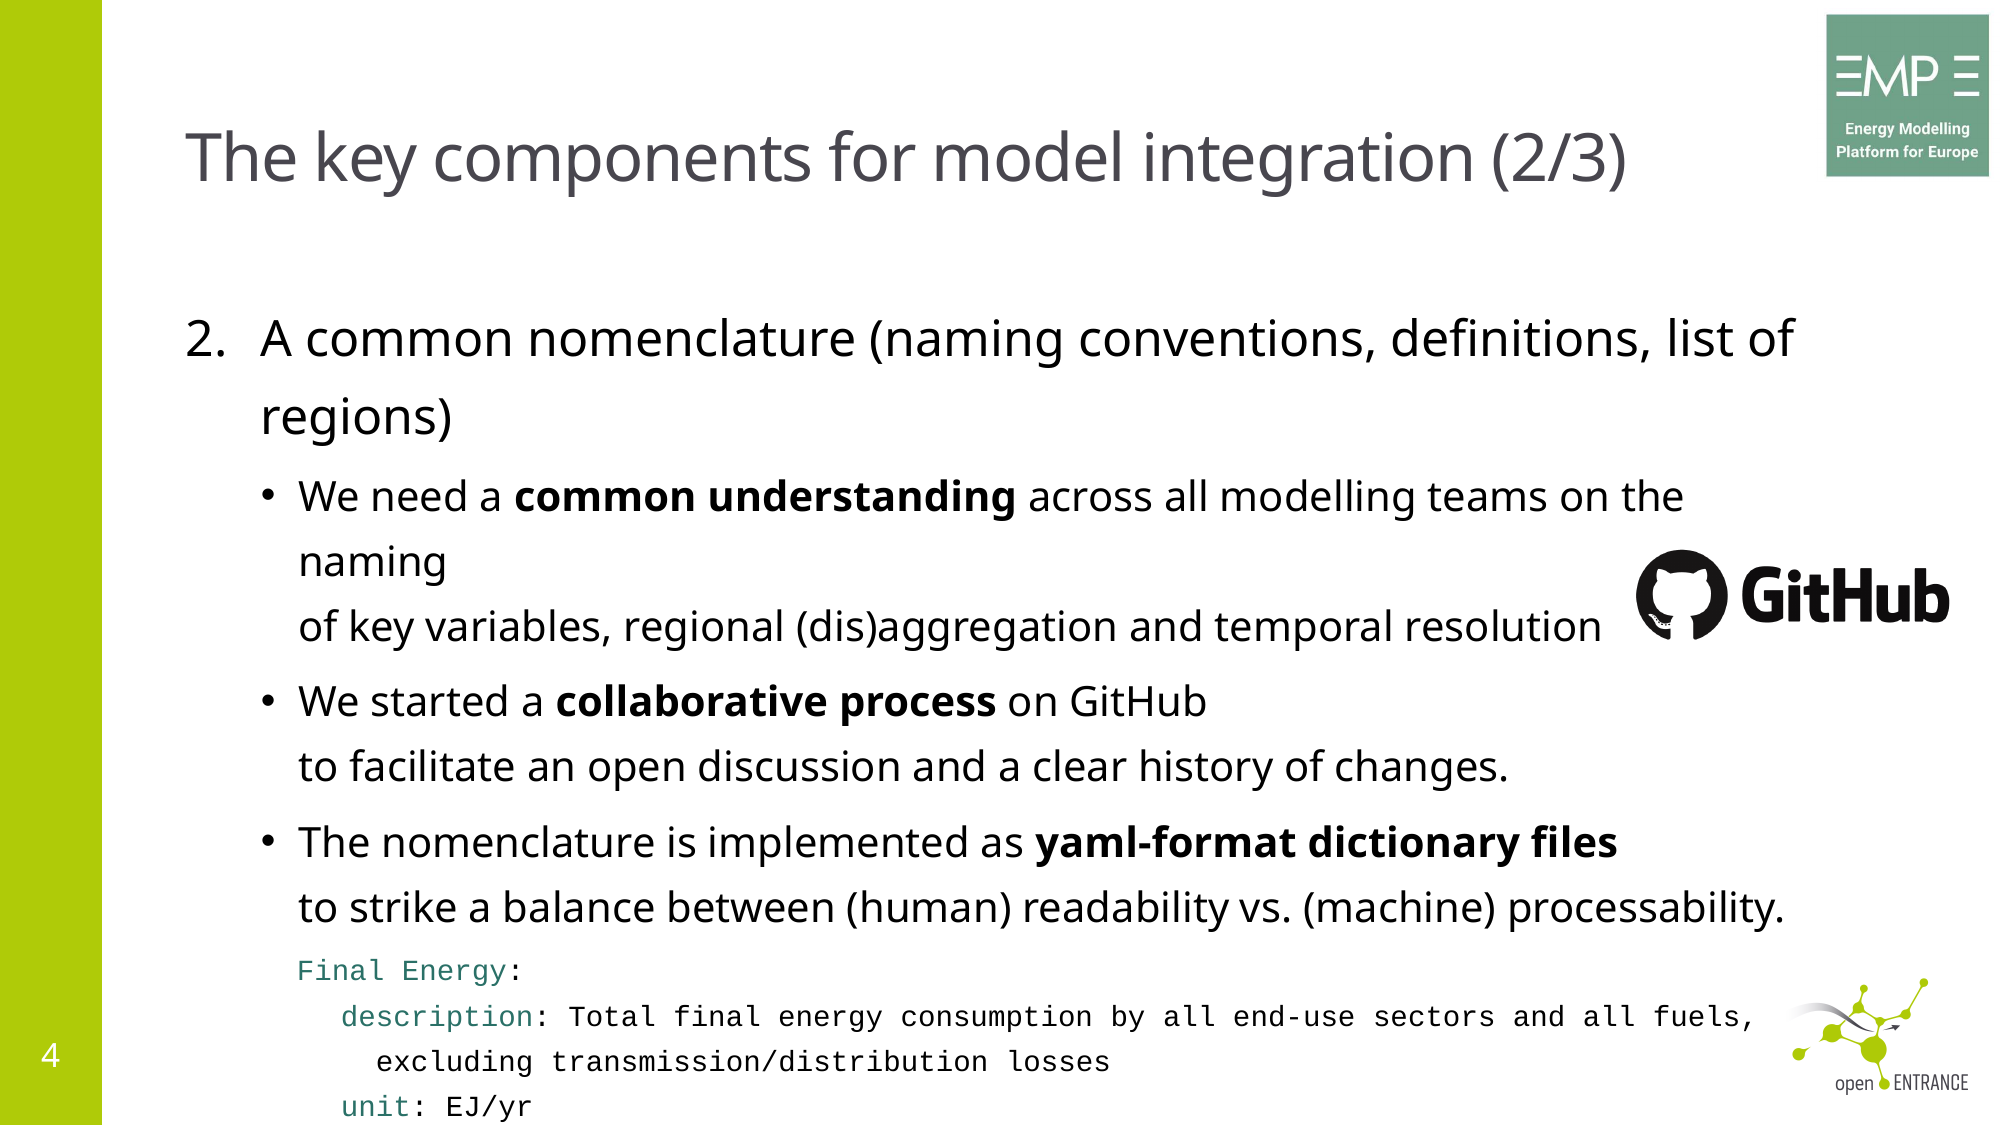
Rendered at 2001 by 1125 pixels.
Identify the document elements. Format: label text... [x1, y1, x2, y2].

slide_number 4 [0, 1026, 102, 1087]
list A common nomenclature (naming conventions, definitions, list of regions) We need a common understanding across all modelling teams on the naming of key variables, regional (dis)aggregation and temporal resolution We started a collaborative process on GitHub to facilitate an open discussion and a clear history of changes. The nomenclature is implemented as yaml-format dictionary files to strike a balance between (human) readability vs. (machine) processability. Final Energy: description: Total final energy consumption by all end-use sectors and all fuels, excluding transmission/distribution losses unit: EJ/yr Link to the Github repo: github.com/openENTRANCE/nomenclature [170, 280, 1830, 1062]
picture [1816, 8, 2001, 182]
title The key components for model integration (2/3) [170, 93, 1830, 226]
picture [1772, 972, 1974, 1101]
picture [1585, 517, 2000, 672]
